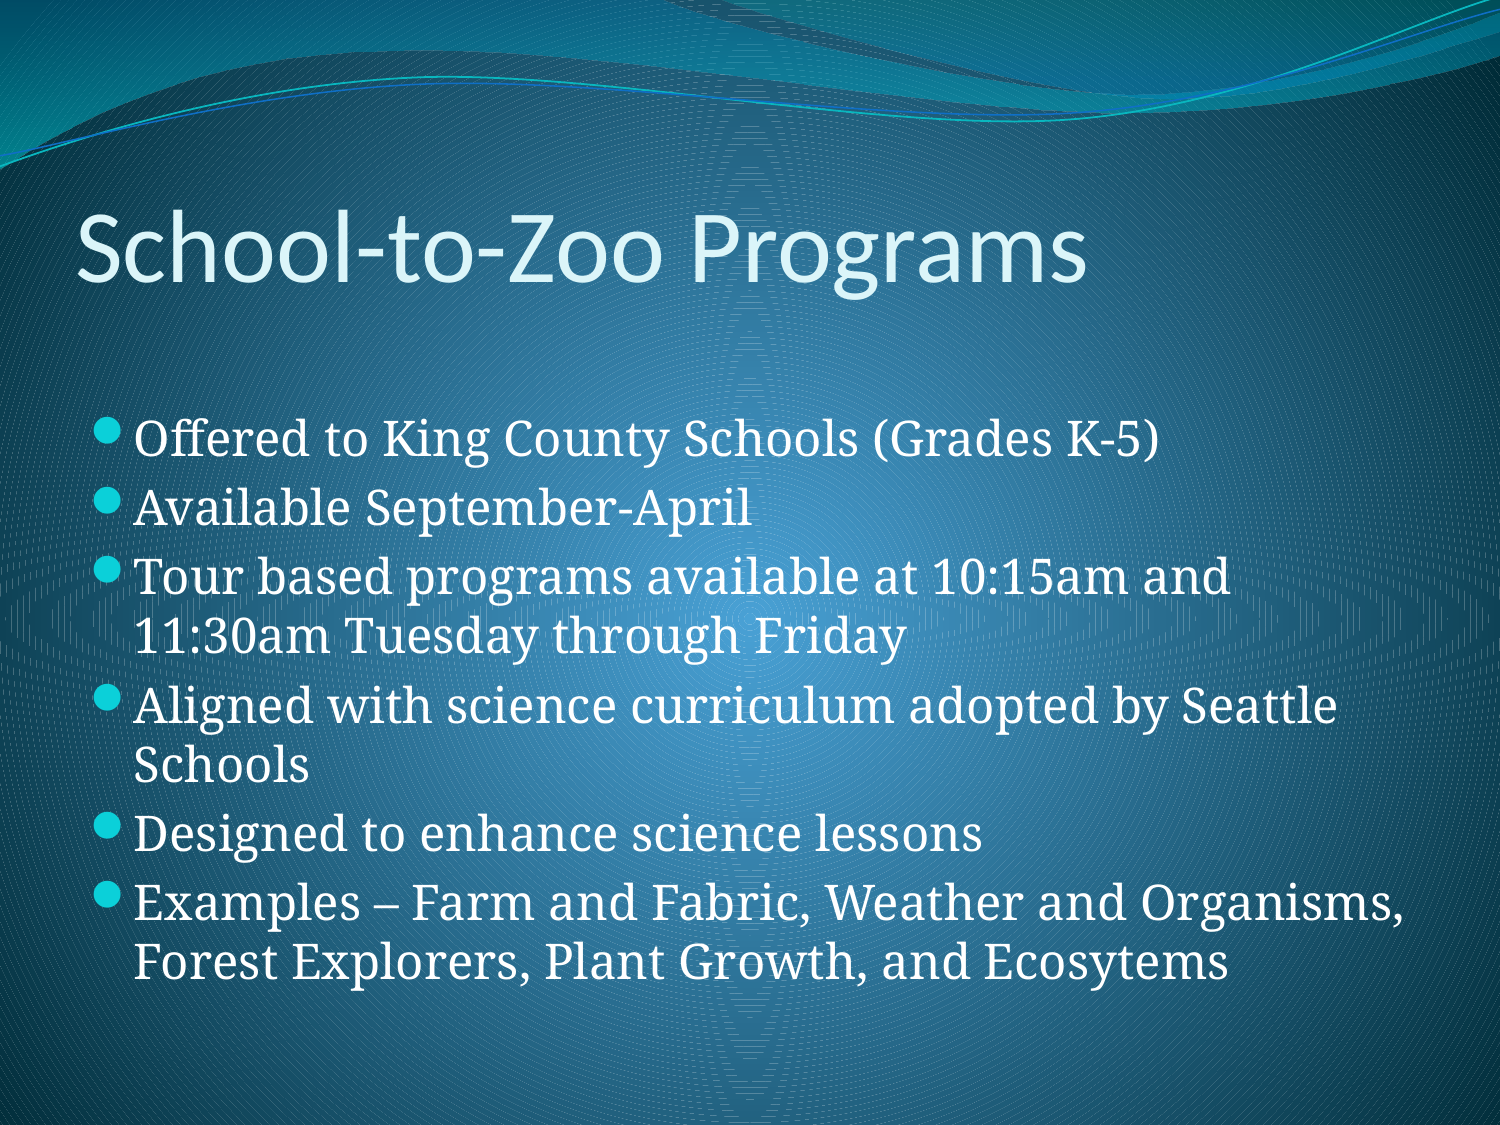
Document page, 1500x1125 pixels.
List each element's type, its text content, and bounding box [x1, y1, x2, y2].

list Offered to King County Schools (Grades K-5) Available September-April Tour based programs available at 10:15am and 11:30am Tuesday through Friday Aligned with science curriculum adopted by Seattle Schools Designed to enhance science lessons Examples – Farm and Fabric, Weather and Organisms, Forest Explorers, Plant Growth, and Ecosytems [75, 399, 1425, 1000]
title School-to-Zoo Programs [75, 115, 1425, 303]
